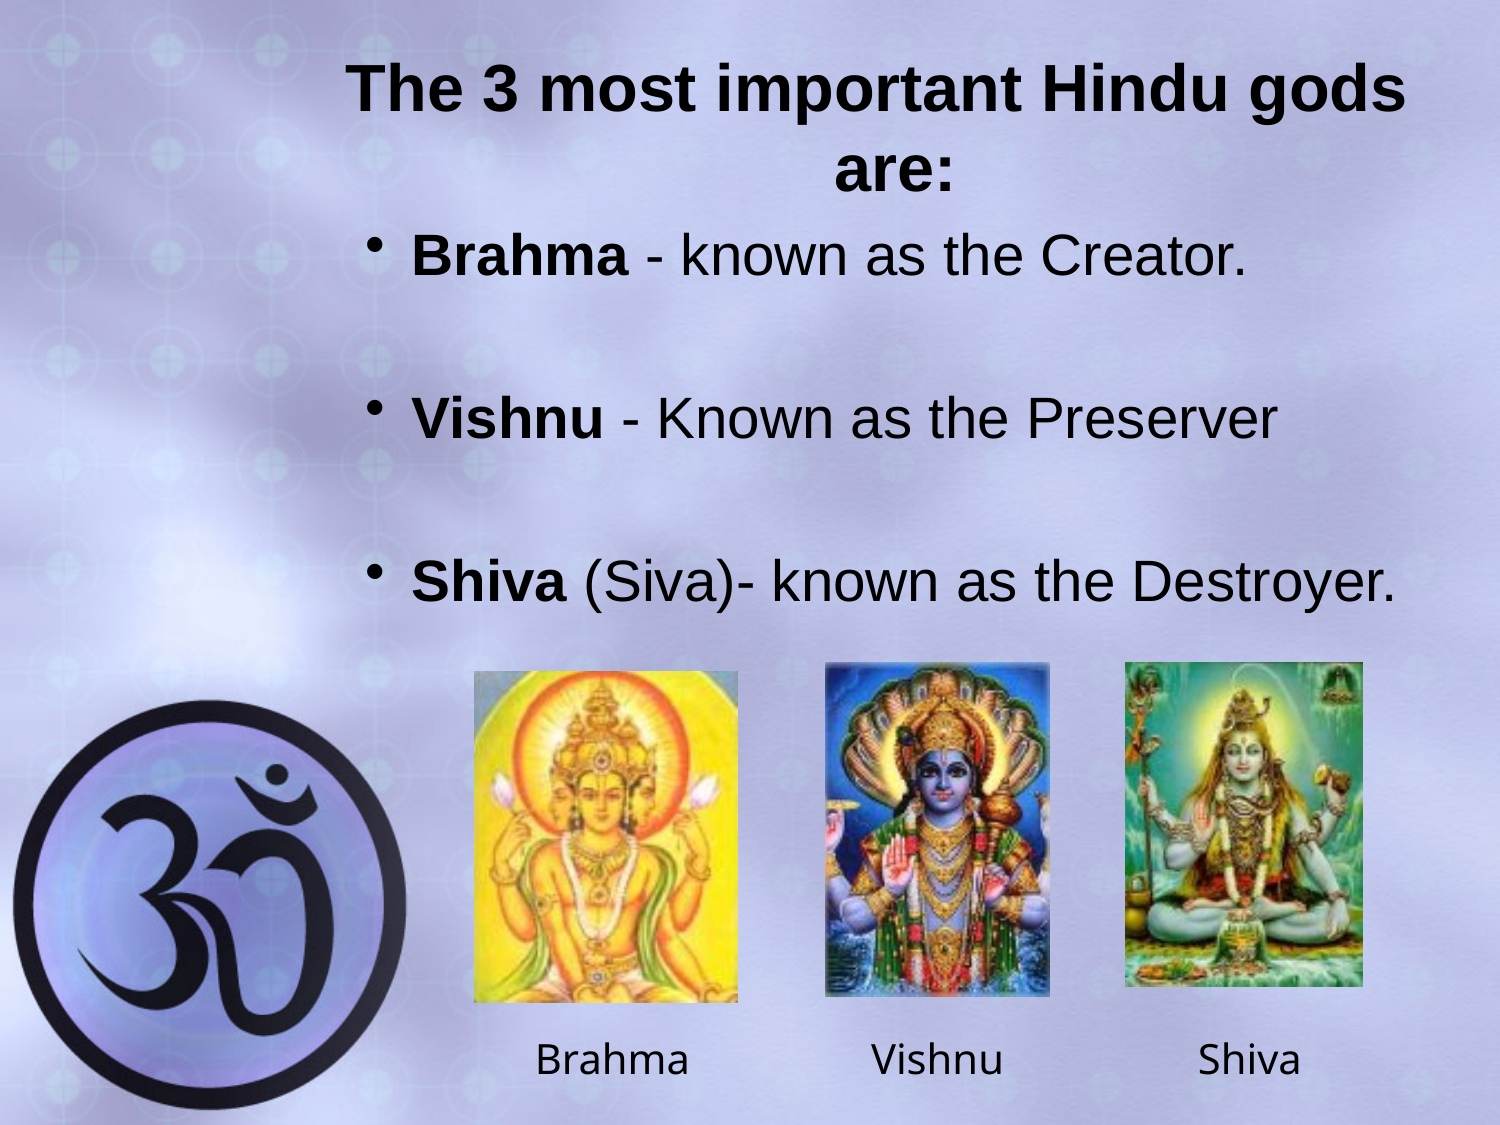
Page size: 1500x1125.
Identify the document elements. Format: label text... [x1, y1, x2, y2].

picture [0, 0, 1500, 1125]
text_box Shiva [1137, 1025, 1363, 1090]
text_box Vishnu [824, 1025, 1050, 1090]
list The 3 most important Hindu gods are: Brahma - known as the Creator. Vishnu - Known as the Preserver Shiva (Siva)- known as the Destroyer. [274, 37, 1480, 1088]
text_box Brahma [499, 1025, 725, 1090]
